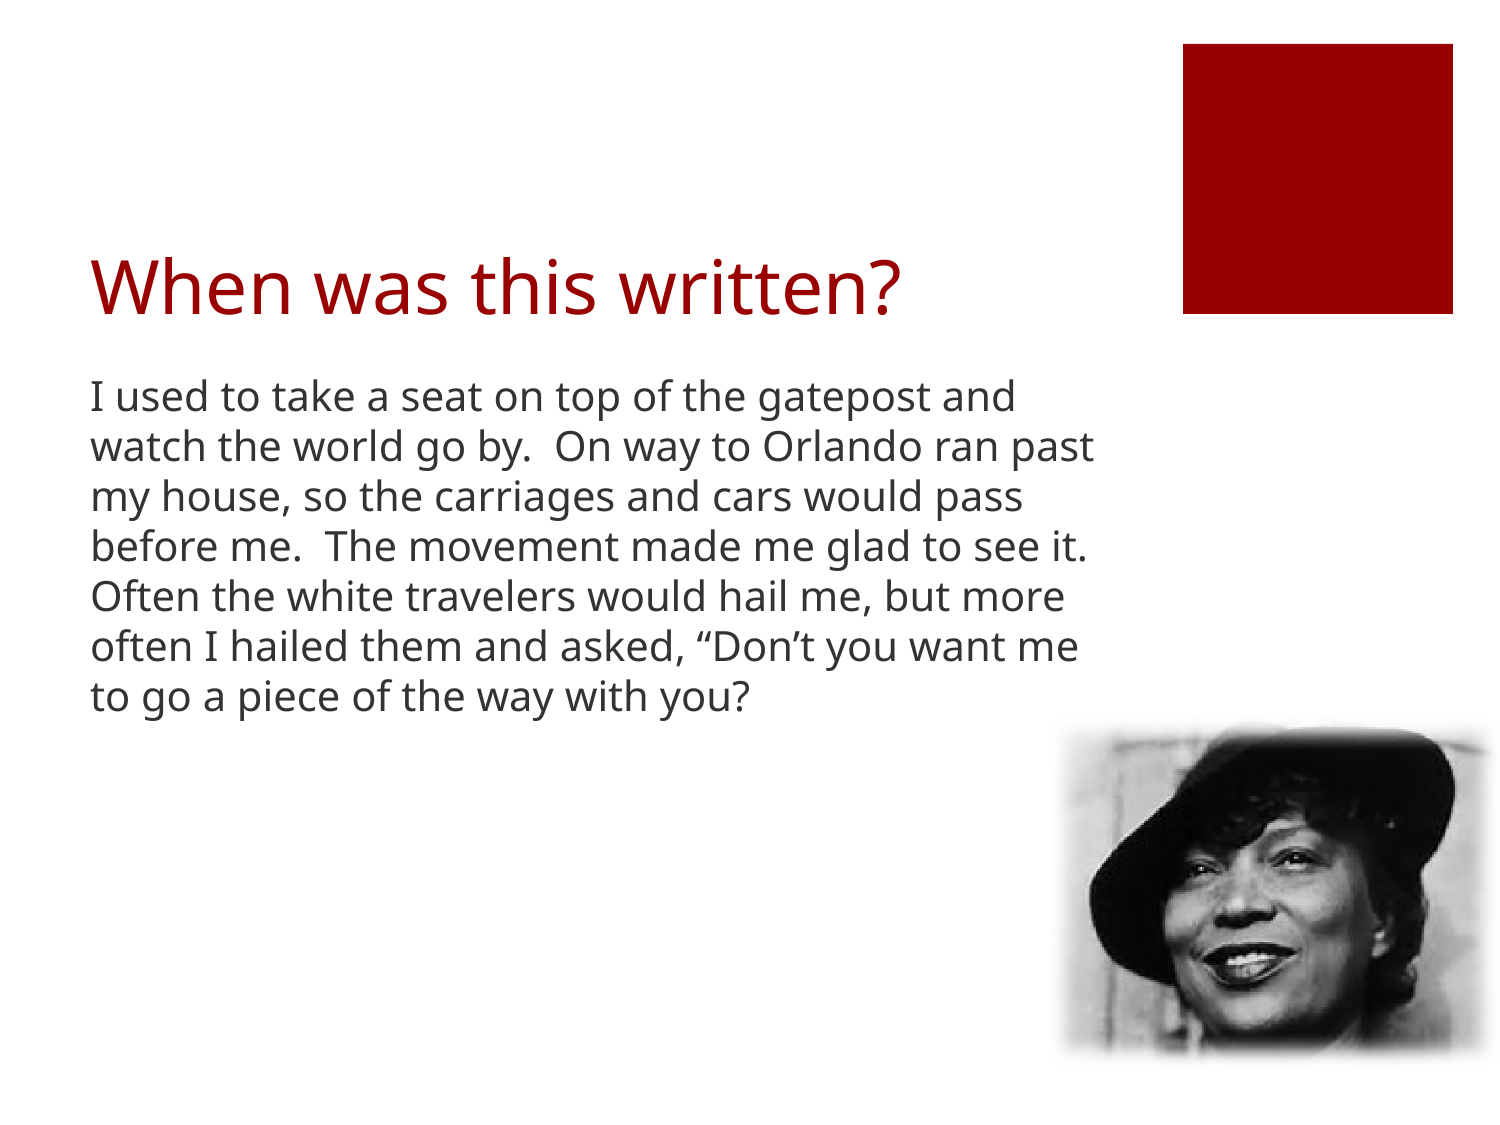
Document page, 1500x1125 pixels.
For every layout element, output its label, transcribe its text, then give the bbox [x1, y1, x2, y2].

picture [1047, 716, 1500, 1068]
title When was this written? [75, 149, 1143, 338]
list I used to take a seat on top of the gatepost and watch the world go by. On way to Orlando ran past my house, so the carriages and cars would pass before me. The movement made me glad to see it. Often the white travelers would hail me, but more often I hailed them and asked, “Don’t you want me to go a piece of the way with you? [75, 362, 1143, 1005]
